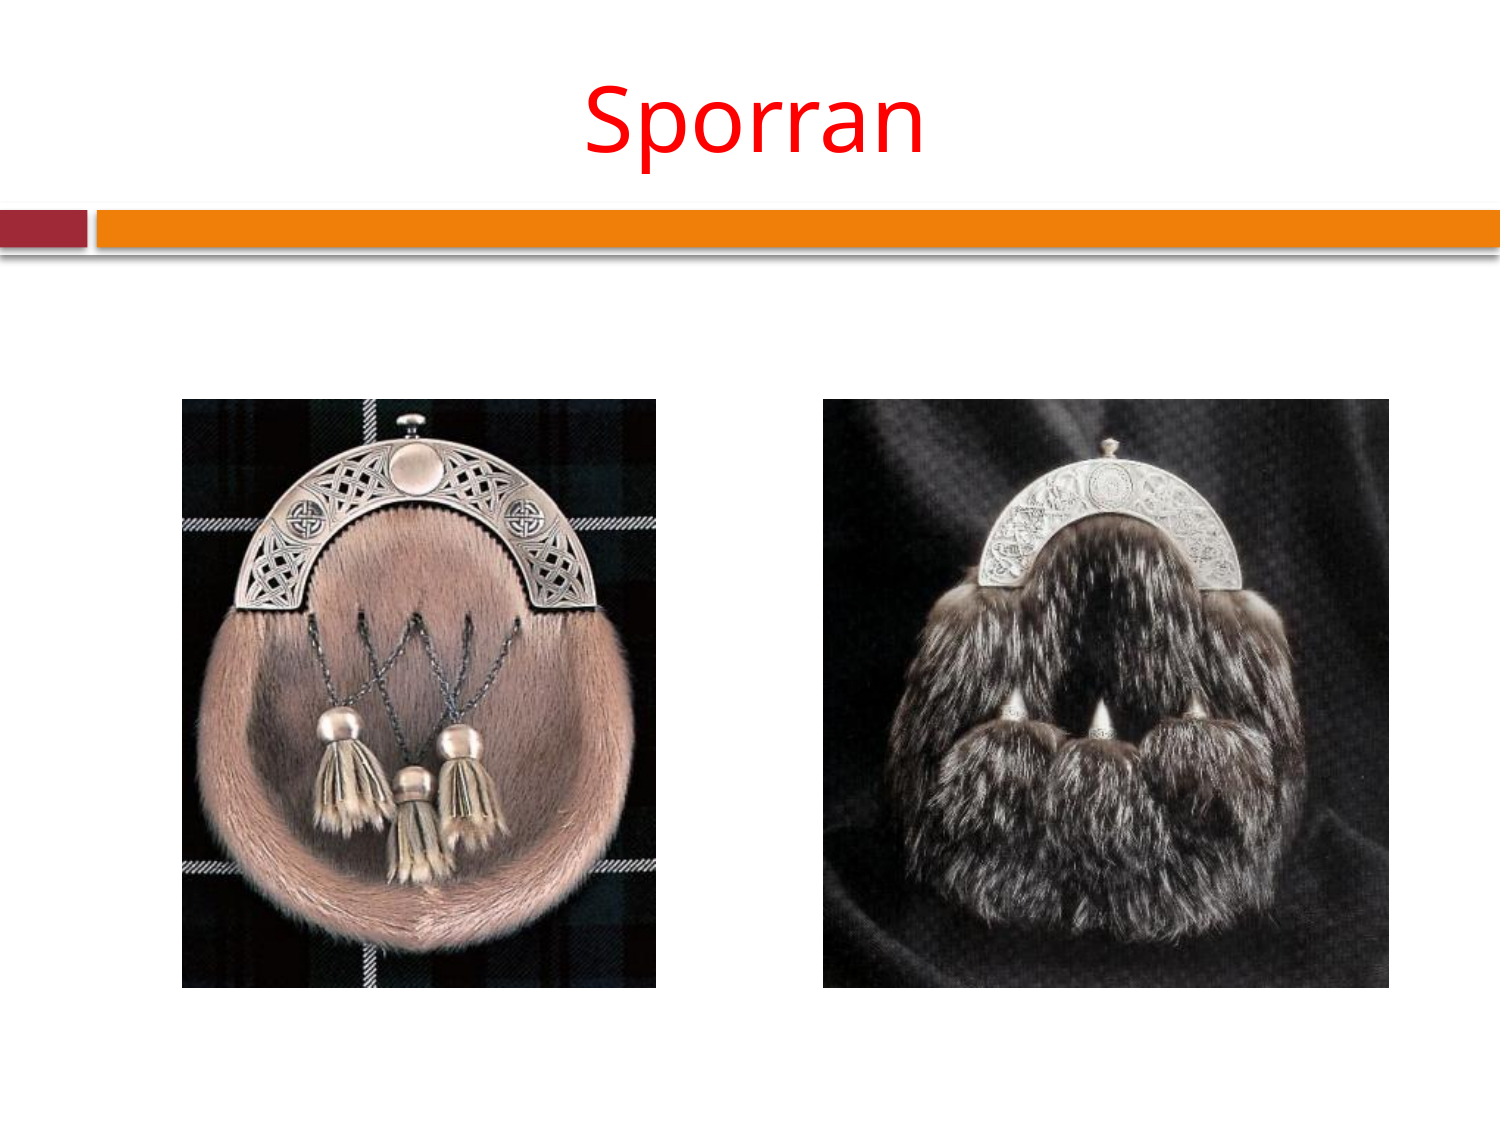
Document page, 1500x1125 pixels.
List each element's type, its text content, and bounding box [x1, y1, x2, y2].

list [181, 399, 656, 988]
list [823, 399, 1390, 988]
title Sporran [87, 44, 1425, 188]
